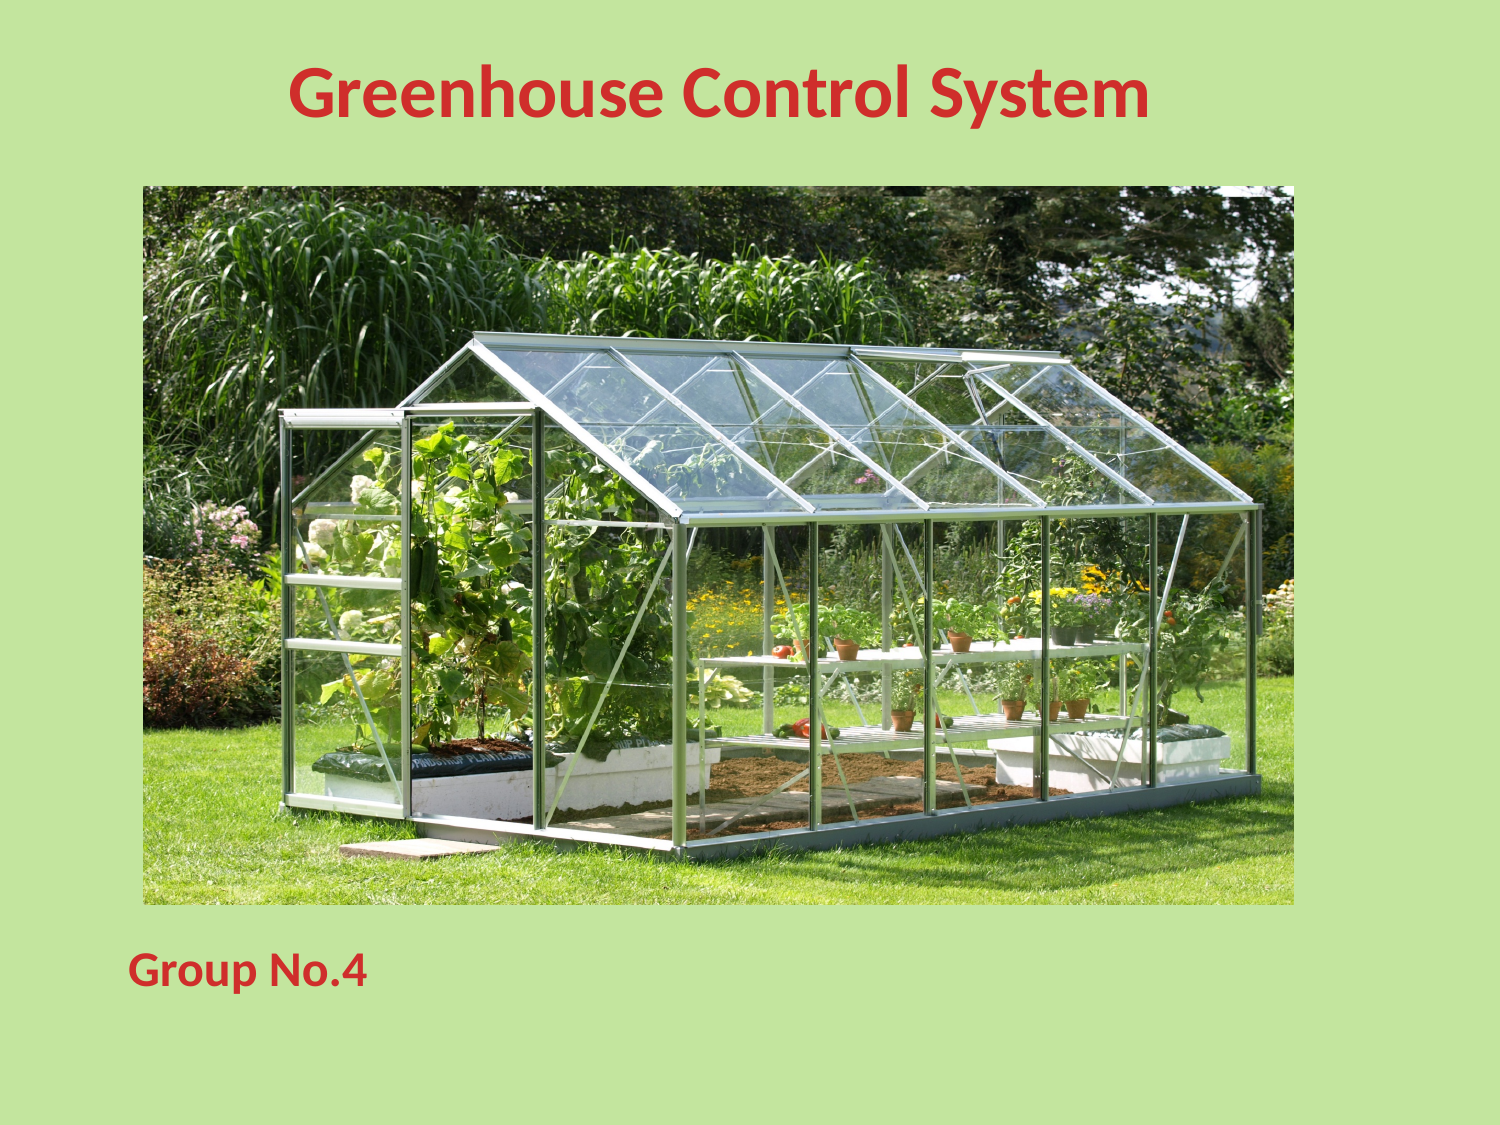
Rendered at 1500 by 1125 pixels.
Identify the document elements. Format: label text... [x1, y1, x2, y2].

text_box Greenhouse Control System [273, 35, 1167, 140]
text_box Group No.4 [113, 928, 383, 1004]
picture [143, 186, 1294, 906]
